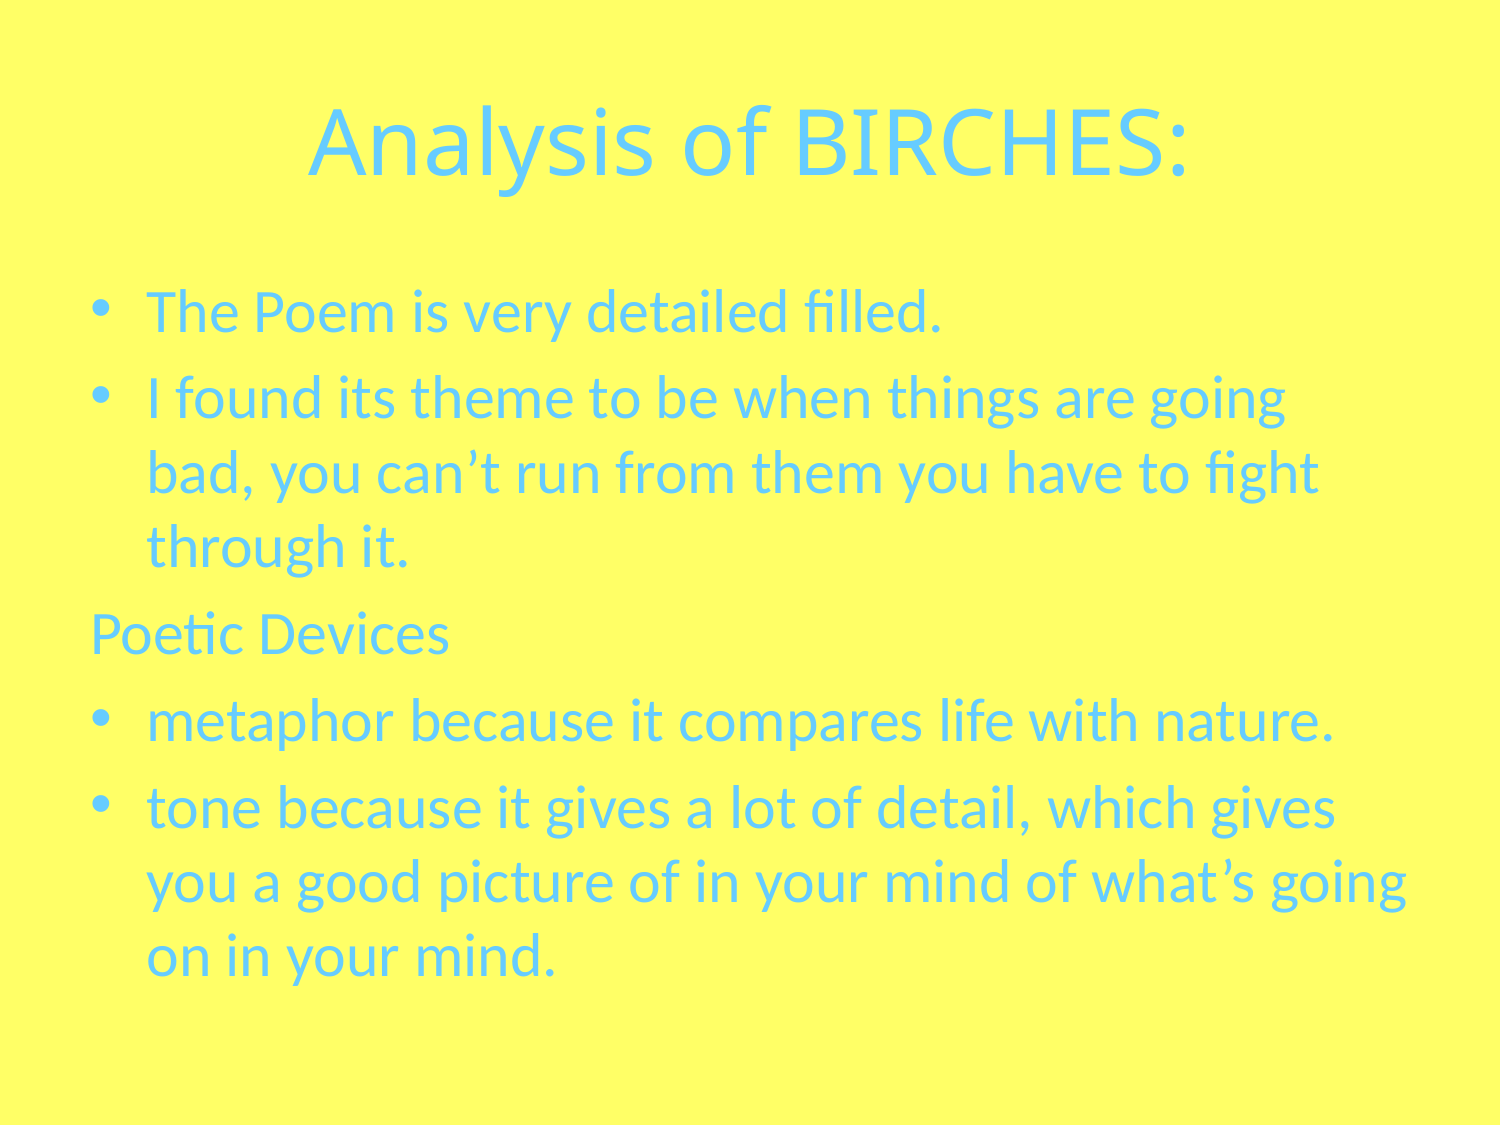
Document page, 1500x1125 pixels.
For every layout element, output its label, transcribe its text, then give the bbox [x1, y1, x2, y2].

list The Poem is very detailed filled. I found its theme to be when things are going bad, you can’t run from them you have to fight through it. Poetic Devices metaphor because it compares life with nature. tone because it gives a lot of detail, which gives you a good picture of in your mind of what’s going on in your mind. [75, 262, 1425, 1005]
title Analysis of BIRCHES: [75, 45, 1425, 233]
